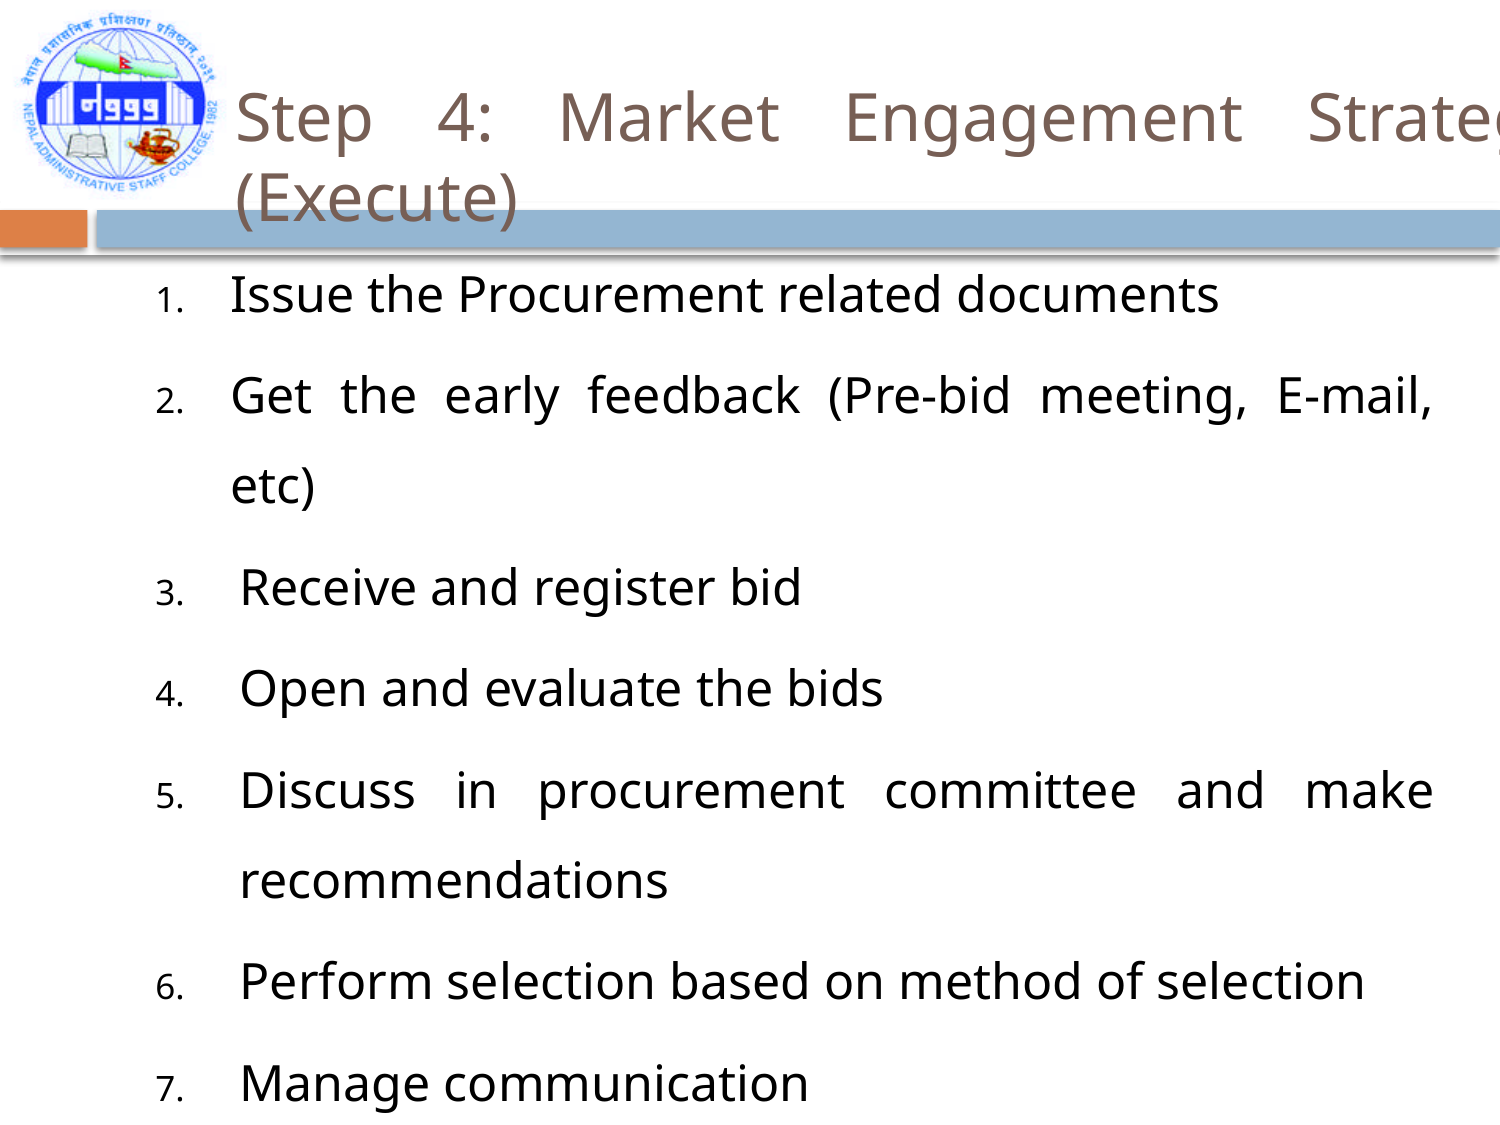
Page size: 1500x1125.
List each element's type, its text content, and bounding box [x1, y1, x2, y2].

text_box Step 4: Market Engagement Strategy (Execute) [220, 67, 1500, 242]
list Issue the Procurement related documents Get the early feedback (Pre-bid meeting, E-mail, etc) Receive and register bid Open and evaluate the bids Discuss in procurement committee and make recommendations Perform selection based on method of selection Manage communication Ensure biased and corruption is avoided Negotiate for right commercial deal; Contract with clearly mentioned Terms & Conditions and Schedules and ToR of Job. [75, 224, 1450, 1113]
picture [1, 0, 236, 208]
